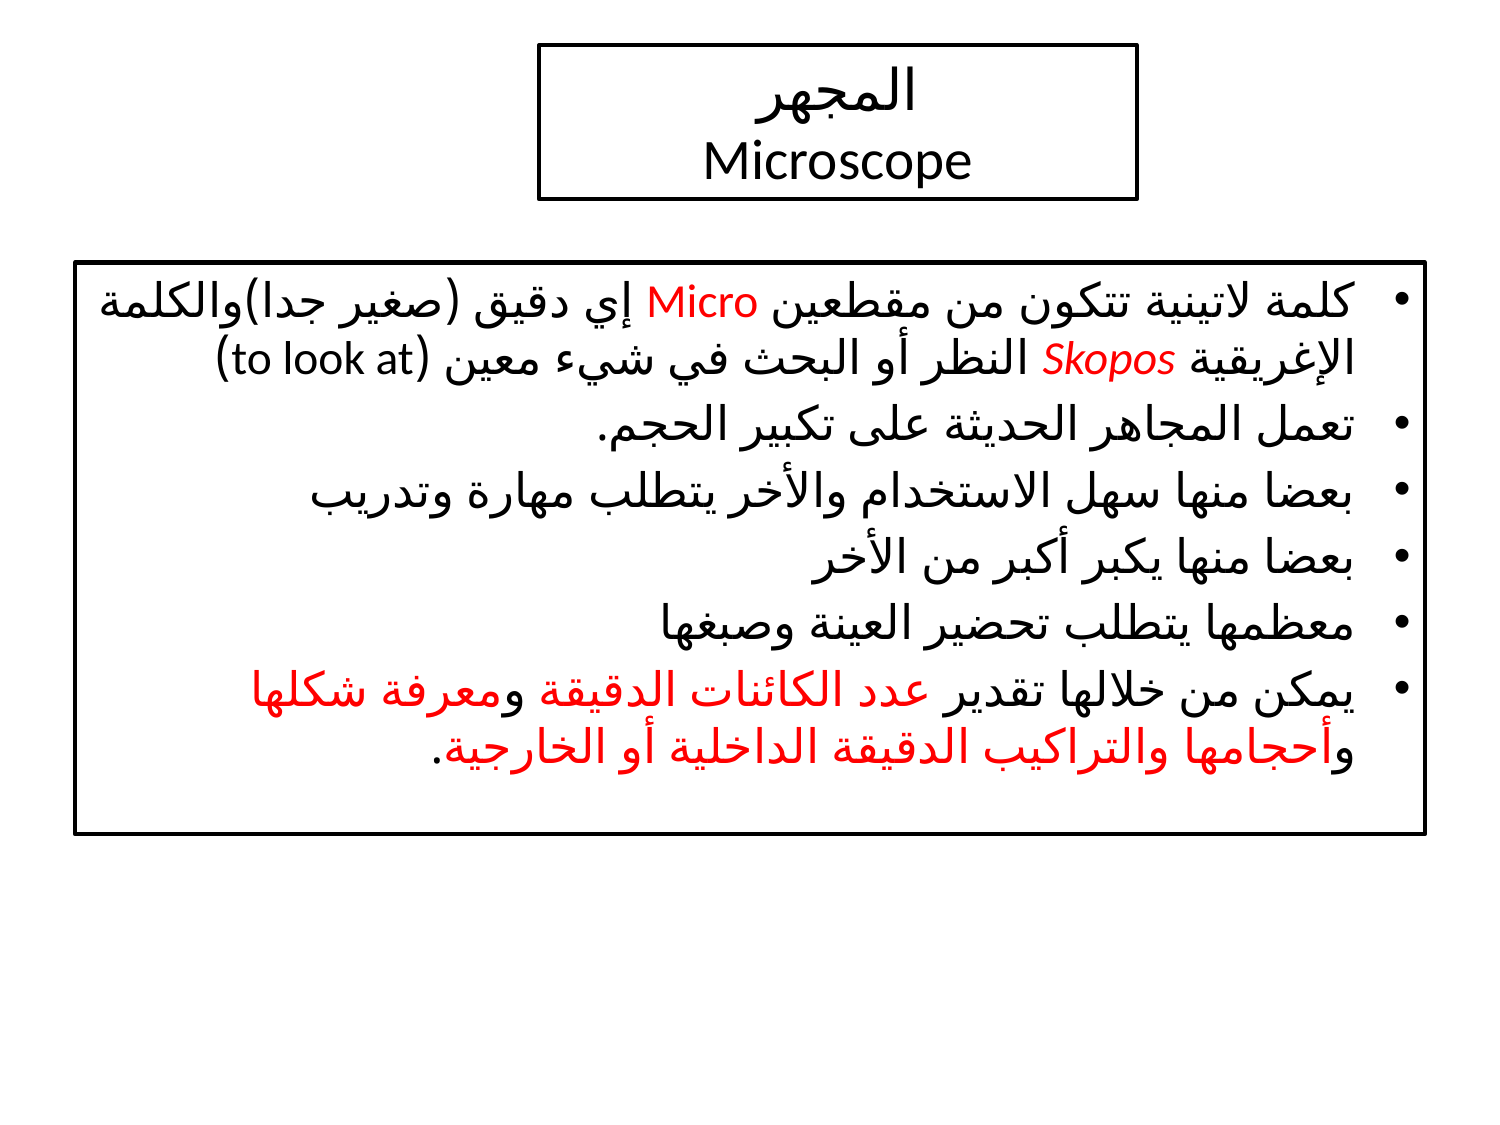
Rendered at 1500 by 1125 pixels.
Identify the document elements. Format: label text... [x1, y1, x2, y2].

list كلمة لاتينية تتكون من مقطعين Micro إي دقيق (صغير جدا)والكلمة الإغريقية Skopos النظر أو البحث في شيء معين (to look at) تعمل المجاهر الحديثة على تكبير الحجم. بعضا منها سهل الاستخدام والأخر يتطلب مهارة وتدريب بعضا منها يكبر أكبر من الأخر معظمها يتطلب تحضير العينة وصبغها يمكن من خلالها تقدير عدد الكائنات الدقيقة ومعرفة شكلها وأحجامها والتراكيب الدقيقة الداخلية أو الخارجية. [73, 260, 1427, 836]
title المجهر Microscope [537, 43, 1139, 201]
